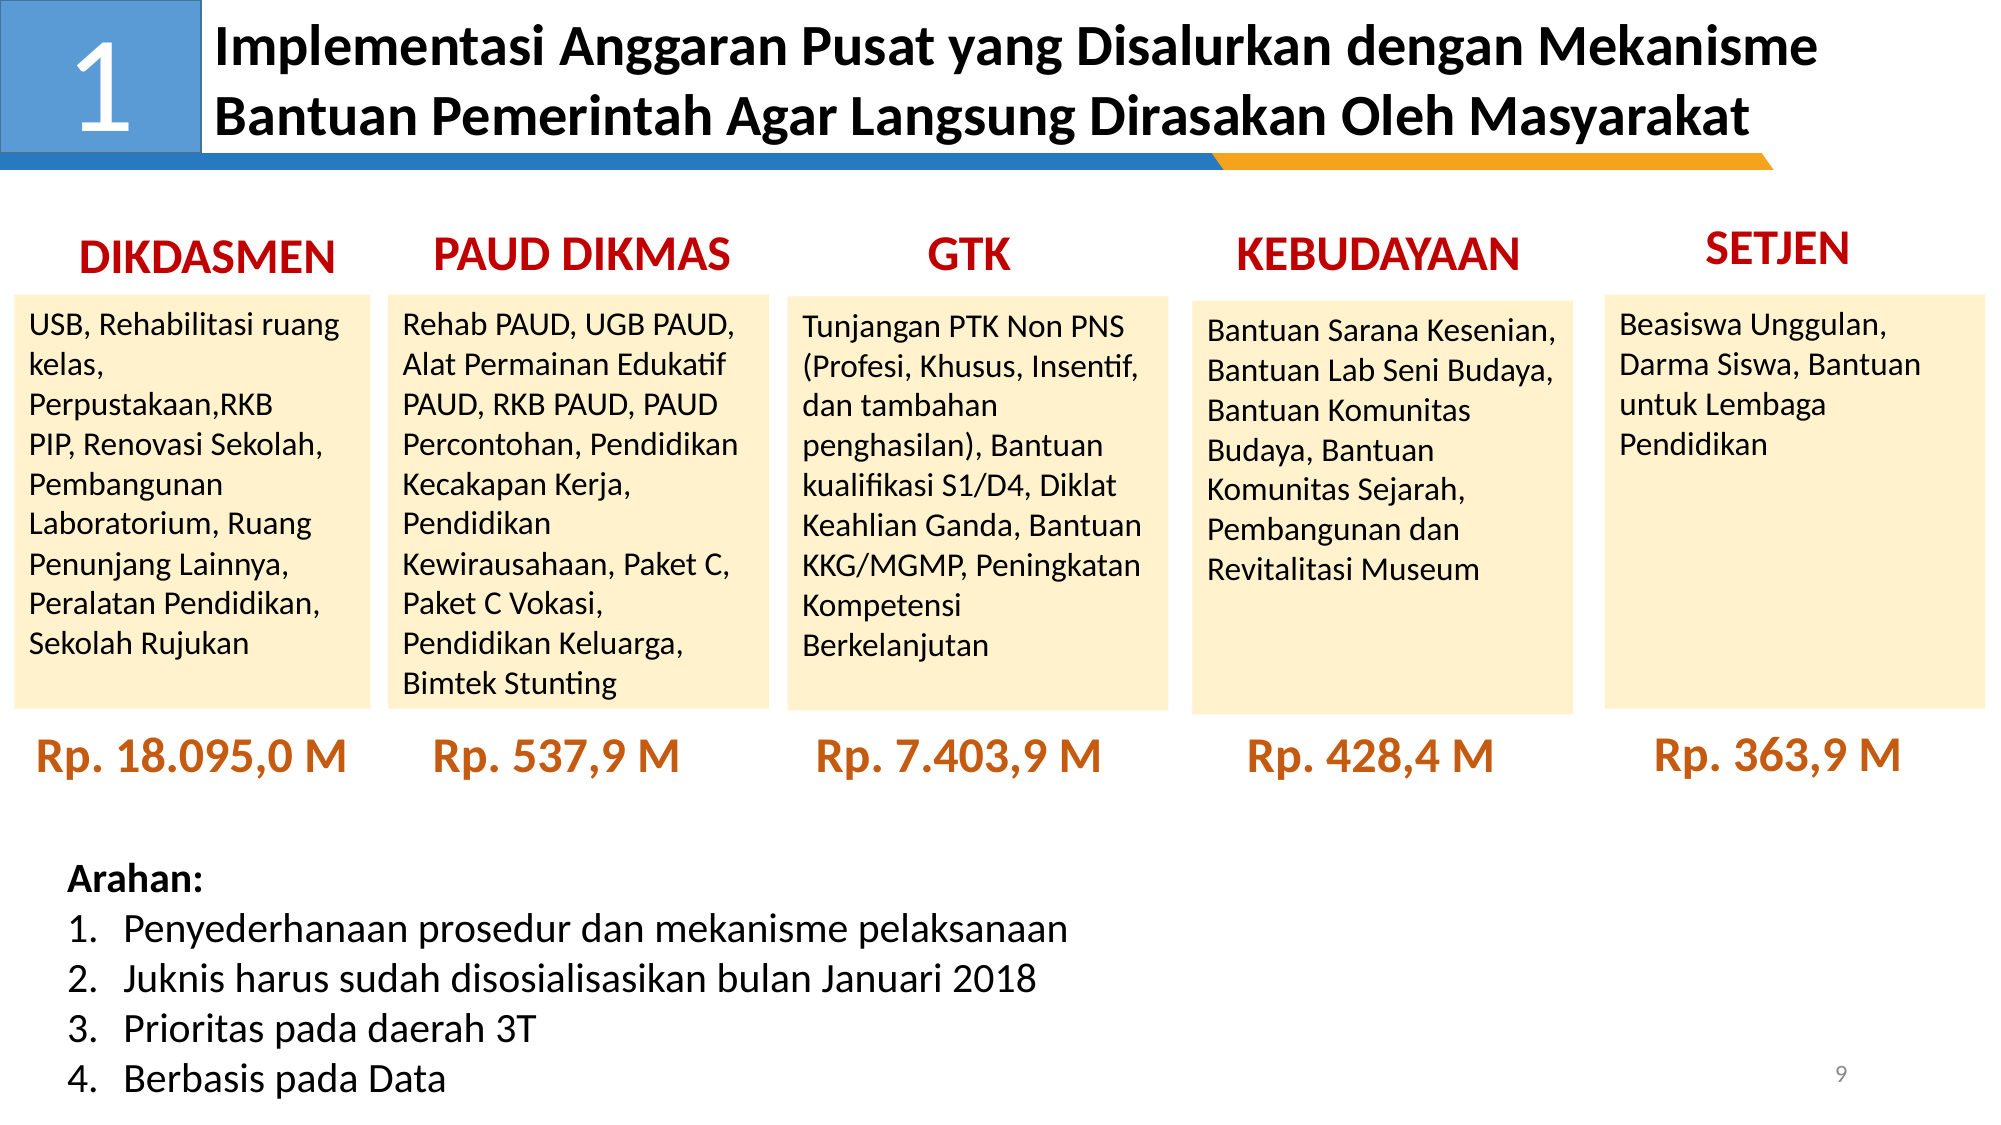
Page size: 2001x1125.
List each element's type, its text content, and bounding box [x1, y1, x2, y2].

text_box DIKDASMEN [64, 216, 352, 292]
text_box Rp. 363,9 M [1638, 714, 1918, 790]
text_box Implementasi Anggaran Pusat yang Disalurkan dengan Mekanisme Bantuan Pemerintah Agar Langsung Dirasakan Oleh Masyarakat [202, 0, 2000, 155]
text_box Rp. 7.403,9 M [800, 715, 1118, 791]
slide_number 9 [1412, 1042, 1863, 1103]
text_box Arahan: Penyederhanaan prosedur dan mekanisme pelaksanaan Juknis harus sudah disosialisasikan bulan Januari 2018 Prioritas pada daerah 3T Berbasis pada Data [52, 843, 1085, 1108]
text_box Rp. 428,4 M [1232, 715, 1511, 791]
text_box Rehab PAUD, UGB PAUD, Alat Permainan Edukatif PAUD, RKB PAUD, PAUD Percontohan, Pendidikan Kecakapan Kerja, Pendidikan Kewirausahaan, Paket C, Paket C Vokasi, Pendidikan Keluarga, Bimtek Stunting [387, 294, 769, 709]
text_box Bantuan Sarana Kesenian, Bantuan Lab Seni Budaya, Bantuan Komunitas Budaya, Bantuan Komunitas Sejarah, Pembangunan dan Revitalitasi Museum [1192, 300, 1574, 715]
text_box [0, 153, 1774, 170]
text_box GTK [912, 212, 1026, 288]
text_box SETJEN [1690, 206, 1866, 282]
text_box Tunjangan PTK Non PNS (Profesi, Khusus, Insentif, dan tambahan penghasilan), Bantuan kualifikasi S1/D4, Diklat Keahlian Ganda, Bantuan KKG/MGMP, Peningkatan Kompetensi Berkelanjutan [787, 296, 1169, 711]
text_box PAUD DIKMAS [418, 212, 747, 288]
text_box Beasiswa Unggulan, Darma Siswa, Bantuan untuk Lembaga Pendidikan [1604, 294, 1986, 709]
text_box USB, Rehabilitasi ruang kelas, Perpustakaan,RKB PIP, Renovasi Sekolah, Pembangunan Laboratorium, Ruang Penunjang Lainnya, Peralatan Pendidikan, Sekolah Rujukan [14, 294, 371, 709]
text_box Rp. 18.095,0 M [21, 715, 364, 791]
text_box 1 [0, 0, 202, 153]
text_box Rp. 537,9 M [417, 715, 697, 791]
text_box KEBUDAYAAN [1221, 212, 1536, 288]
